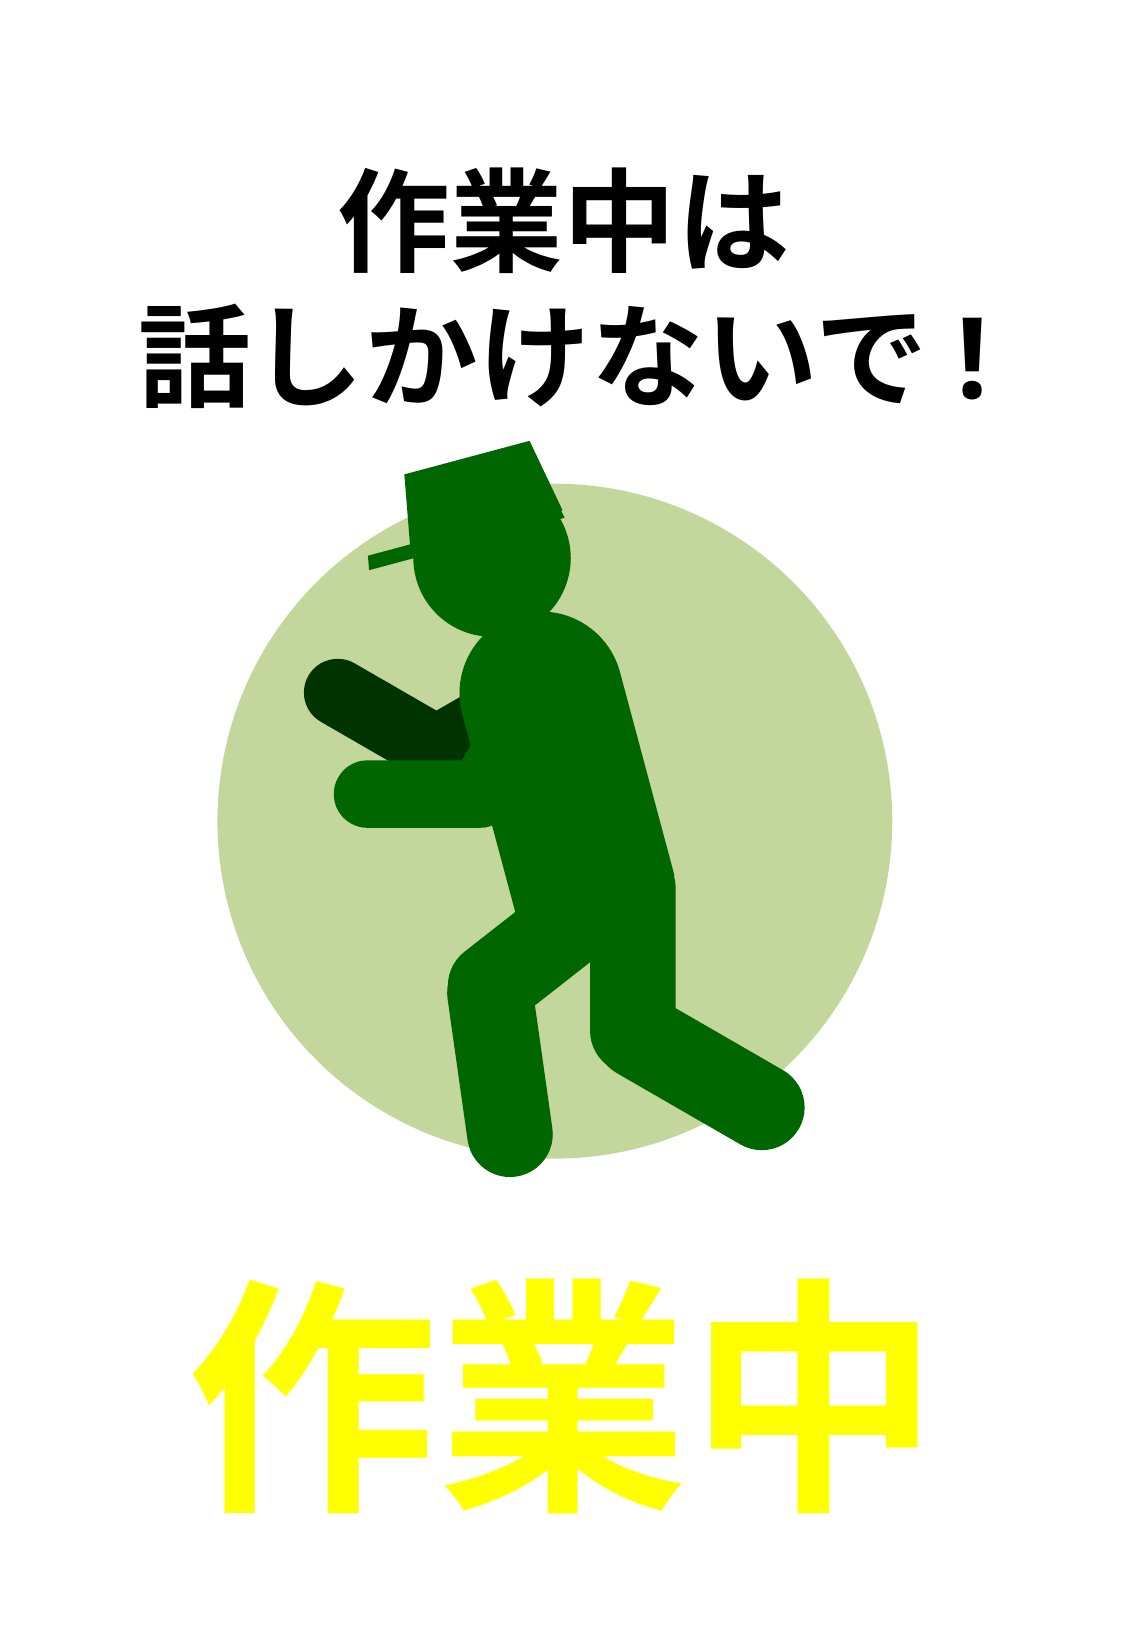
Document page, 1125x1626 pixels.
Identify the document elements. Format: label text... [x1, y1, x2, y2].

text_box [217, 461, 893, 1170]
text_box 作業中 [23, 1234, 1104, 1550]
text_box 作業中は 話しかけないで! [23, 143, 1104, 429]
